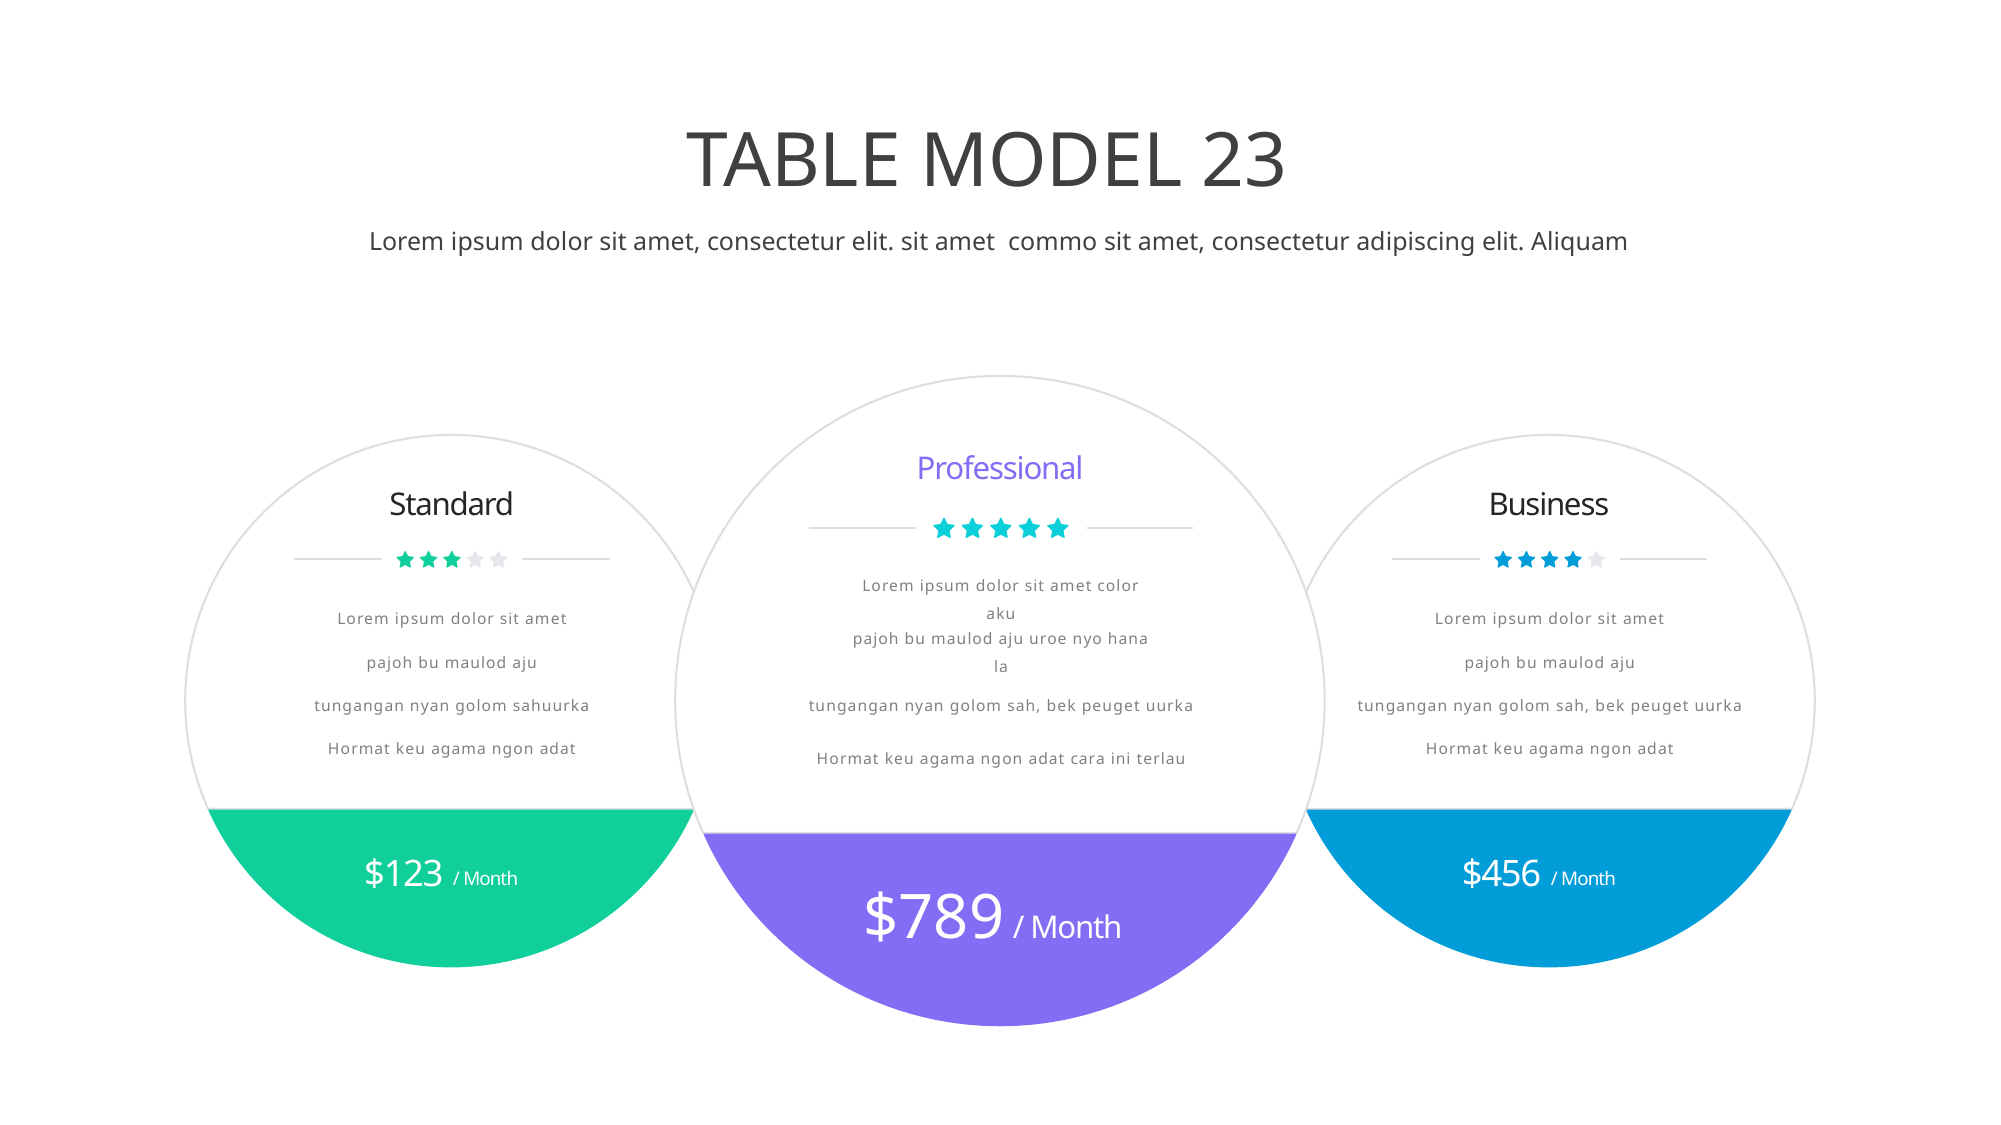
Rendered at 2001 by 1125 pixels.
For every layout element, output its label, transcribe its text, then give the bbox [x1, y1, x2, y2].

text_box tungangan nyan golom sah, bek peuget uurka [765, 682, 1237, 719]
text_box [990, 517, 1012, 538]
text_box tungangan nyan golom sahuurka [271, 683, 633, 718]
text_box [1517, 550, 1536, 568]
text_box Standard [245, 472, 659, 533]
text_box [1018, 517, 1041, 538]
text_box Lorem ipsum dolor sit amet [318, 596, 586, 632]
text_box Lorem ipsum dolor sit amet, consectetur elit. sit amet commo sit amet, consectetur adipiscing elit. Aliquam [341, 202, 1659, 263]
text_box Business [1342, 472, 1756, 533]
text_box Lorem ipsum dolor sit amet [1414, 596, 1685, 632]
text_box [811, 375, 1189, 436]
text_box [396, 550, 415, 568]
text_box [933, 517, 955, 538]
text_box pajoh bu maulod aju [1428, 642, 1672, 673]
text_box [1540, 550, 1559, 568]
text_box [1494, 550, 1512, 568]
text_box Hormat keu agama ngon adat [1404, 726, 1695, 761]
text_box [703, 833, 1297, 1027]
text_box $456 [1457, 834, 1581, 910]
text_box Hormat keu agama ngon adat cara ini terlau [809, 734, 1193, 772]
text_box [1587, 550, 1606, 568]
text_box [1306, 809, 1792, 968]
text_box tungangan nyan golom sah, bek peuget uurka [1352, 683, 1747, 718]
text_box [1564, 550, 1582, 568]
text_box / Month [1546, 851, 1666, 901]
text_box pajoh bu maulod aju uroe nyo hana la [839, 615, 1163, 680]
text_box TABLE MODEL 23 [506, 66, 1469, 202]
text_box / Month [1008, 895, 1127, 949]
text_box $123 [359, 834, 483, 910]
text_box [675, 450, 1325, 833]
text_box [208, 809, 694, 968]
text_box [466, 550, 484, 568]
text_box pajoh bu maulod aju [347, 642, 557, 673]
text_box [1047, 517, 1069, 538]
text_box $789 [859, 873, 1009, 956]
text_box Lorem ipsum dolor sit amet color aku [843, 562, 1159, 615]
text_box [961, 517, 984, 538]
text_box Professional [793, 436, 1207, 498]
text_box [185, 532, 694, 809]
text_box / Month [448, 851, 568, 901]
text_box [419, 550, 438, 568]
text_box Hormat keu agama ngon adat [316, 726, 587, 761]
text_box [443, 550, 461, 568]
text_box [1413, 434, 1685, 472]
text_box [489, 550, 508, 568]
text_box [1306, 533, 1815, 809]
text_box [315, 434, 587, 472]
